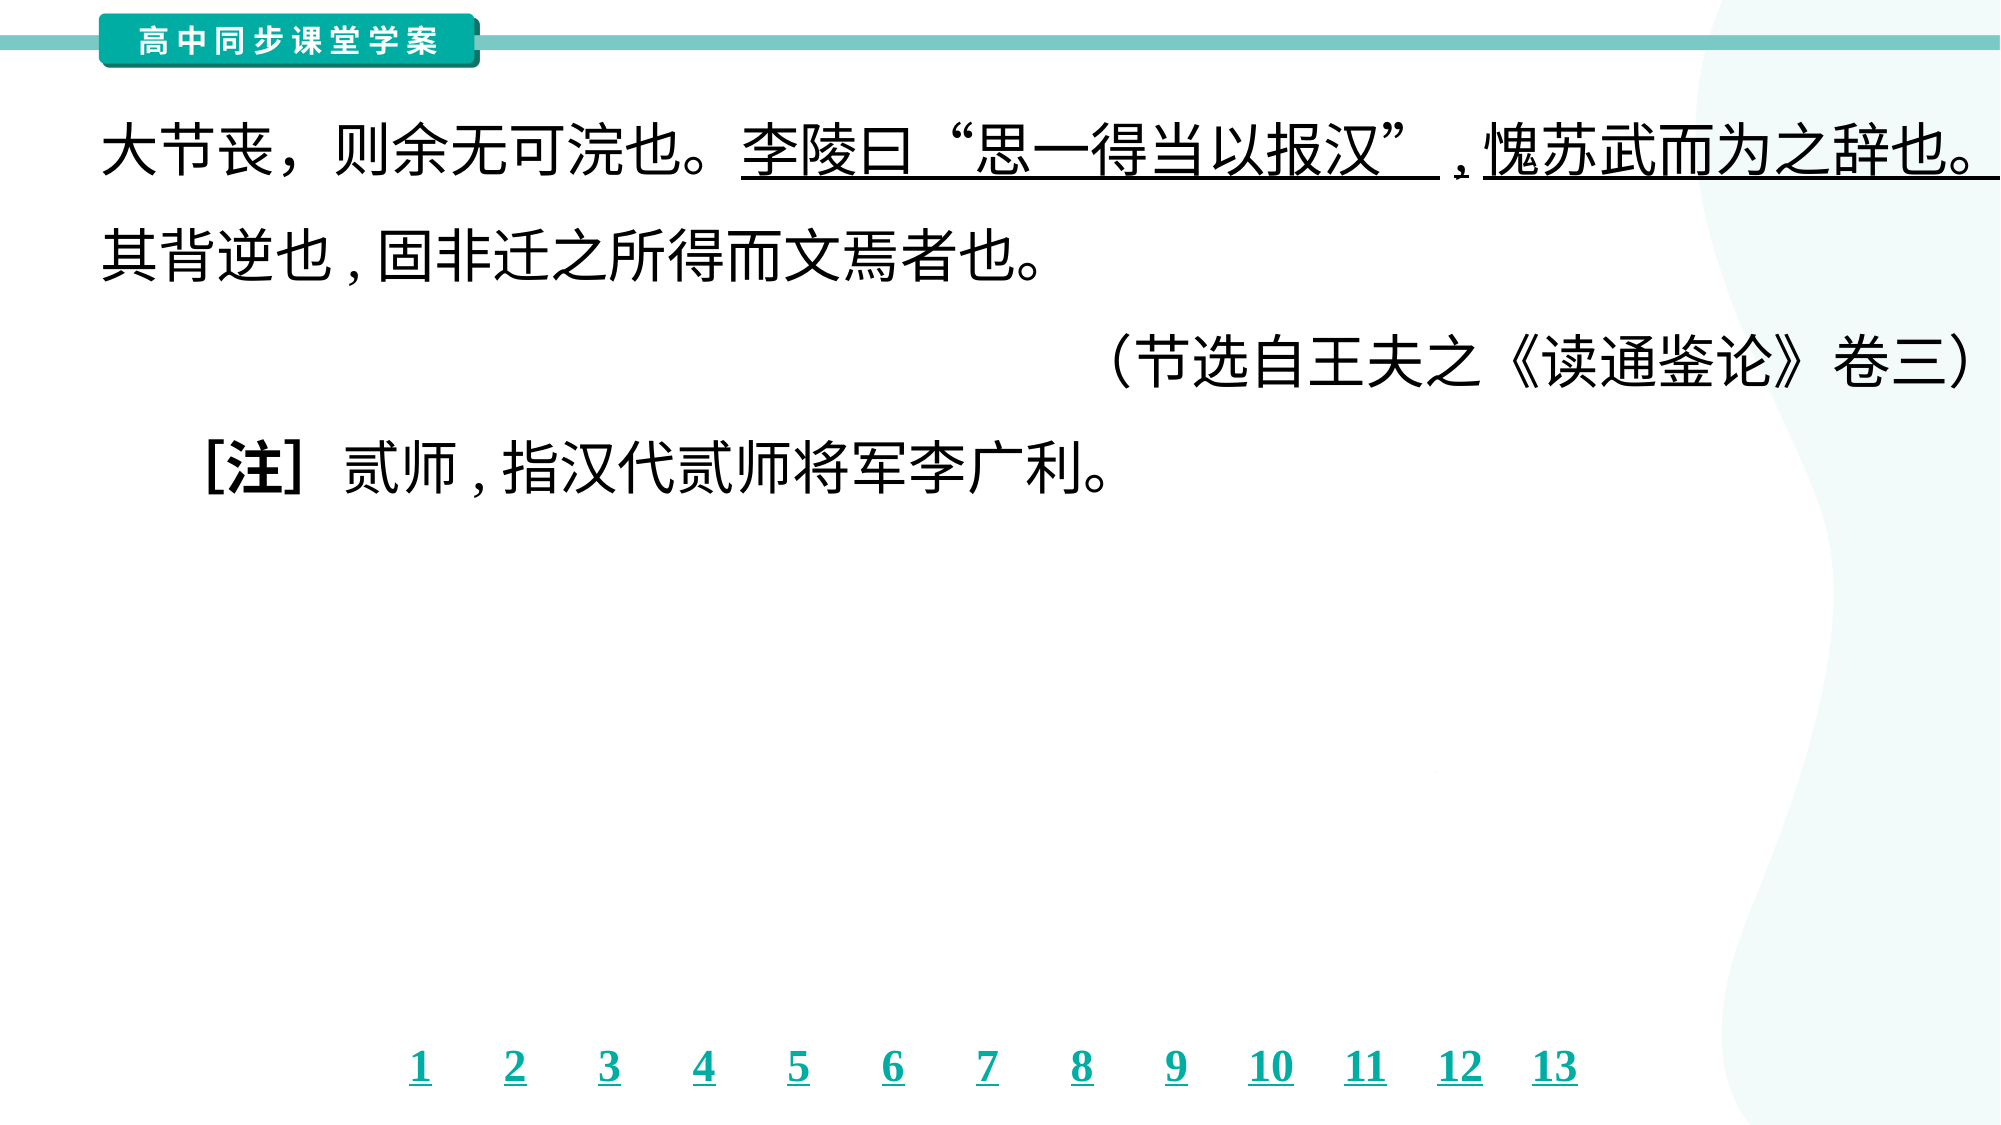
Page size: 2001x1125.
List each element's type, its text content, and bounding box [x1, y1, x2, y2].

text_box 大节丧，则余无可浣也。李陵曰“思一得当以报汉”,愧苏武而为之辞也。 其背逆也,固非迁之所得而文焉者也。 （节选自王夫之《读通鉴论》卷三） ［注］贰师,指汉代贰师将军李广利。 [100, 76, 1899, 502]
picture [0, 0, 2000, 1125]
